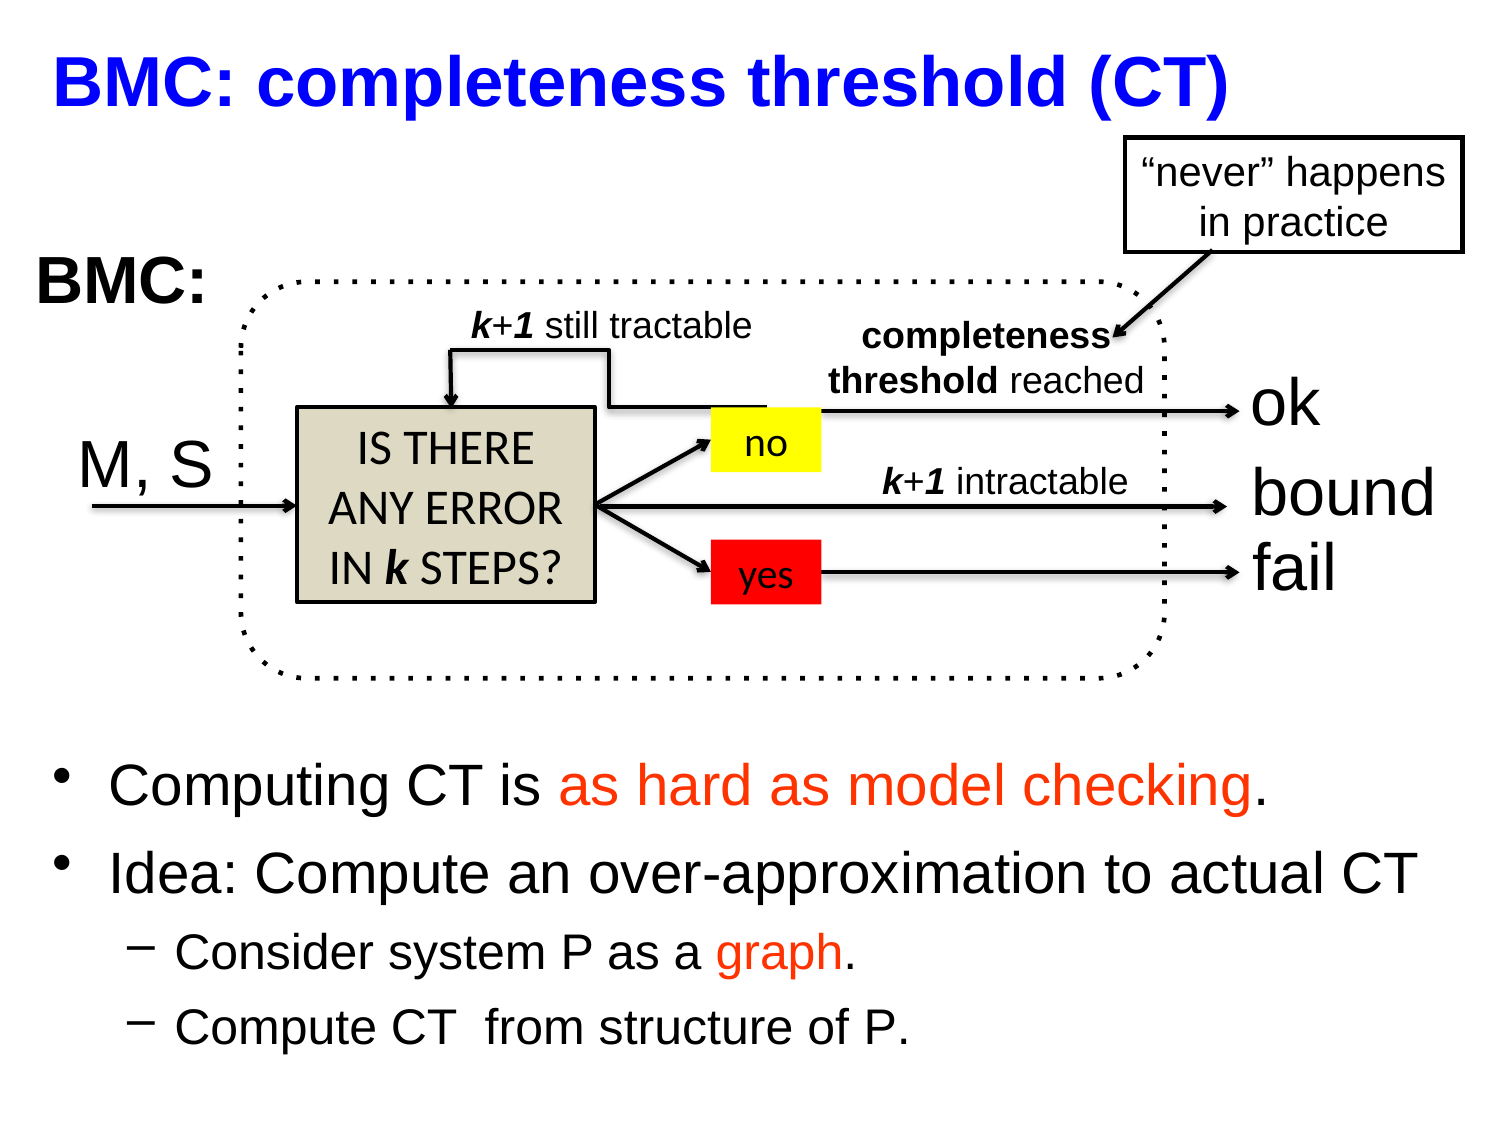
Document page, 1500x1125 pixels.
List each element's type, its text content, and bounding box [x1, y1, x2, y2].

text_box fail [1237, 537, 1353, 611]
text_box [452, 349, 768, 408]
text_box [594, 439, 712, 505]
text_box IS THERE ANY ERROR IN k STEPS? [295, 405, 597, 604]
text_box bound [1236, 441, 1463, 537]
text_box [1112, 137, 1463, 338]
text_box [1160, 347, 1167, 407]
text_box no [709, 405, 823, 474]
text_box [238, 515, 1167, 681]
list Computing CT is as hard as model checking. Idea: Compute an over-approximation to actual CT Consider system P as a graph. Compute CT from structure of P. [37, 162, 1476, 1051]
text_box M, S [62, 413, 230, 509]
text_box [716, 421, 1167, 502]
text_box BMC: [20, 229, 224, 324]
text_box k+1 still tractable [456, 293, 768, 349]
text_box k+1 intractable [867, 449, 1144, 502]
text_box ok [1236, 351, 1337, 441]
text_box yes [709, 537, 823, 606]
text_box [238, 279, 1107, 502]
title BMC: completeness threshold (CT) [37, 19, 1476, 138]
text_box completeness threshold reached [813, 303, 1160, 409]
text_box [594, 505, 712, 573]
